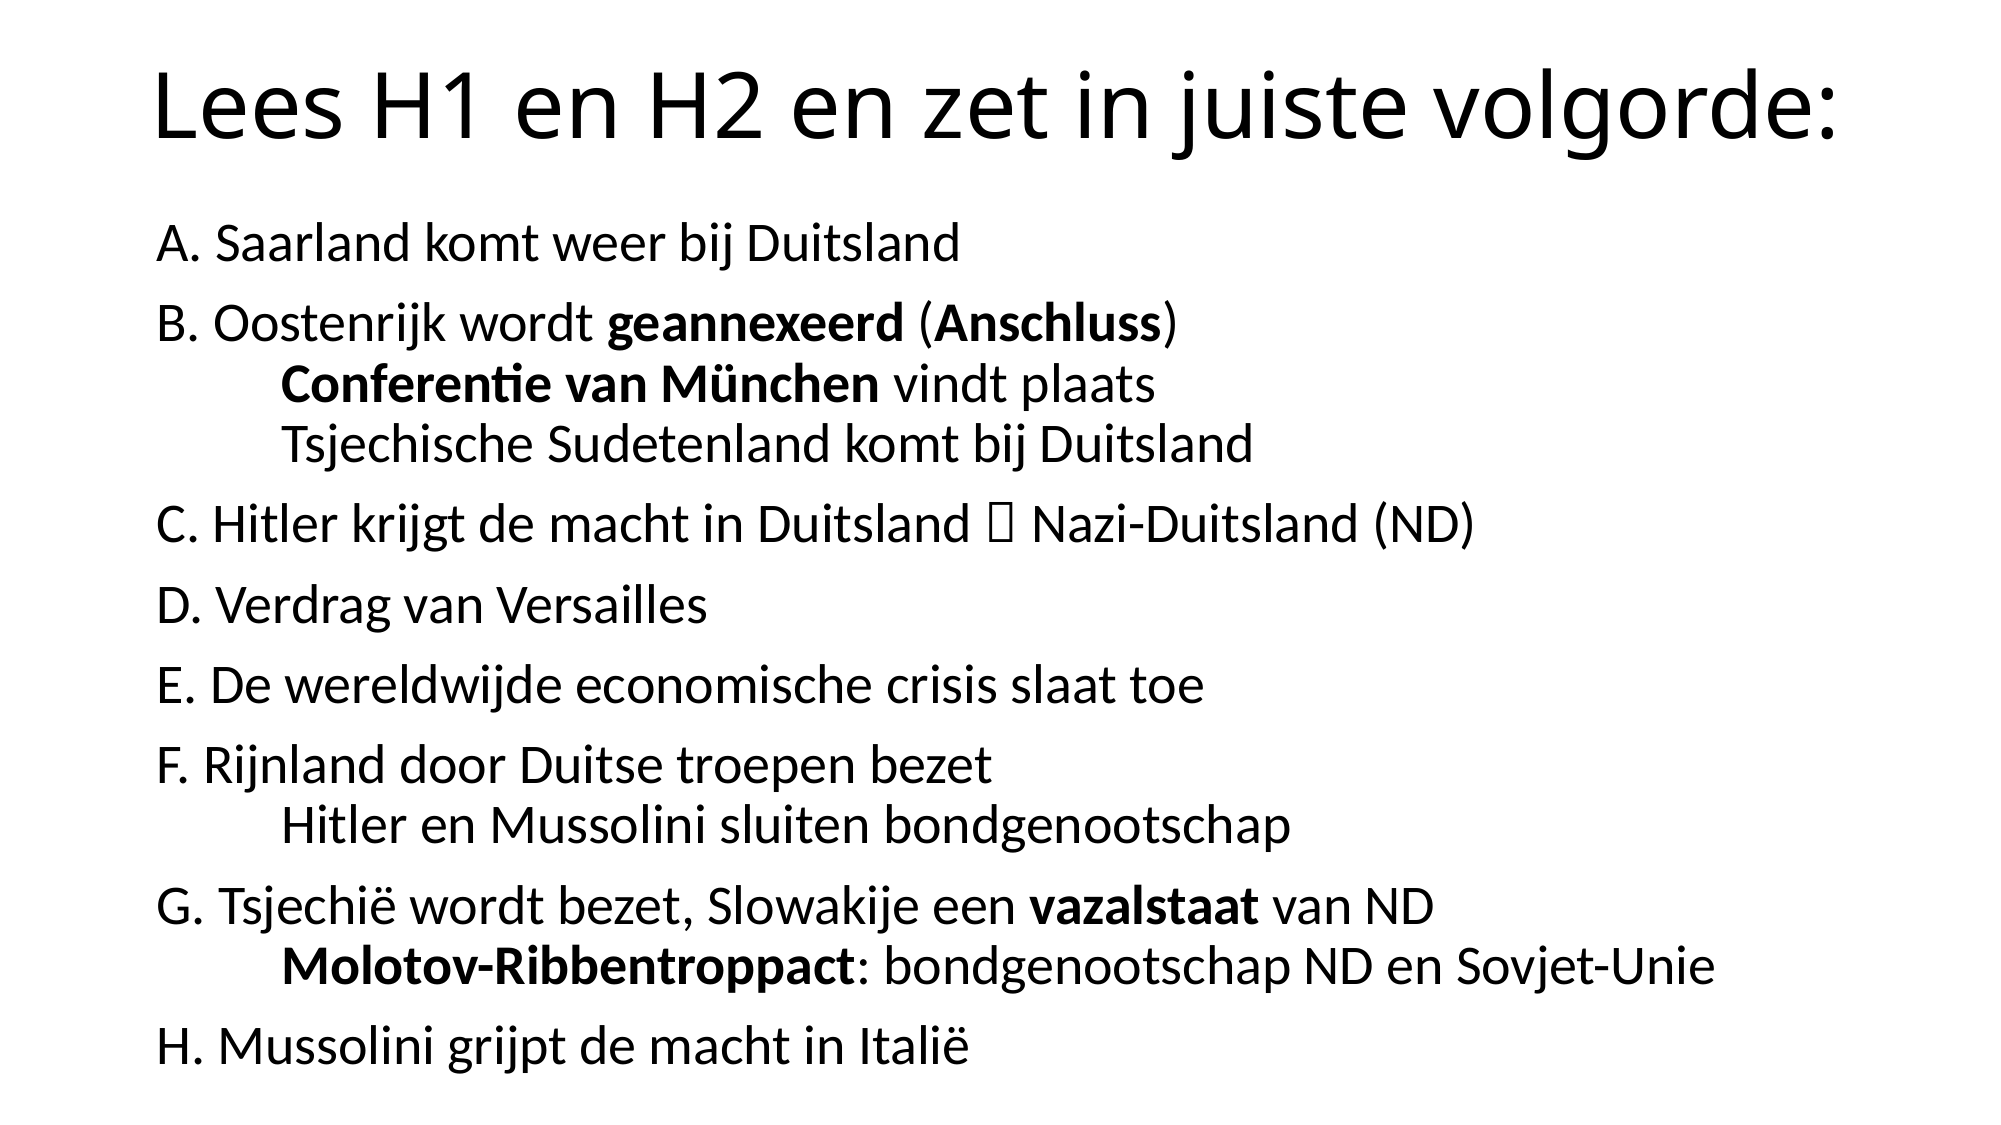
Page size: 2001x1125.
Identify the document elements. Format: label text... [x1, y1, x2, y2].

list A. Saarland komt weer bij Duitsland B. Oostenrijk wordt geannexeerd (Anschluss) Conferentie van München vindt plaats Tsjechische Sudetenland komt bij Duitsland C. Hitler krijgt de macht in Duitsland  Nazi-Duitsland (ND) D. Verdrag van Versailles E. De wereldwijde economische crisis slaat toe F. Rijnland door Duitse troepen bezet Hitler en Mussolini sluiten bondgenootschap G. Tsjechië wordt bezet, Slowakije een vazalstaat van ND Molotov-Ribbentroppact: bondgenootschap ND en Sovjet-Unie H. Mussolini grijpt de macht in Italië [141, 205, 1867, 1090]
title Lees H1 en H2 en zet in juiste volgorde: [135, 0, 1861, 218]
